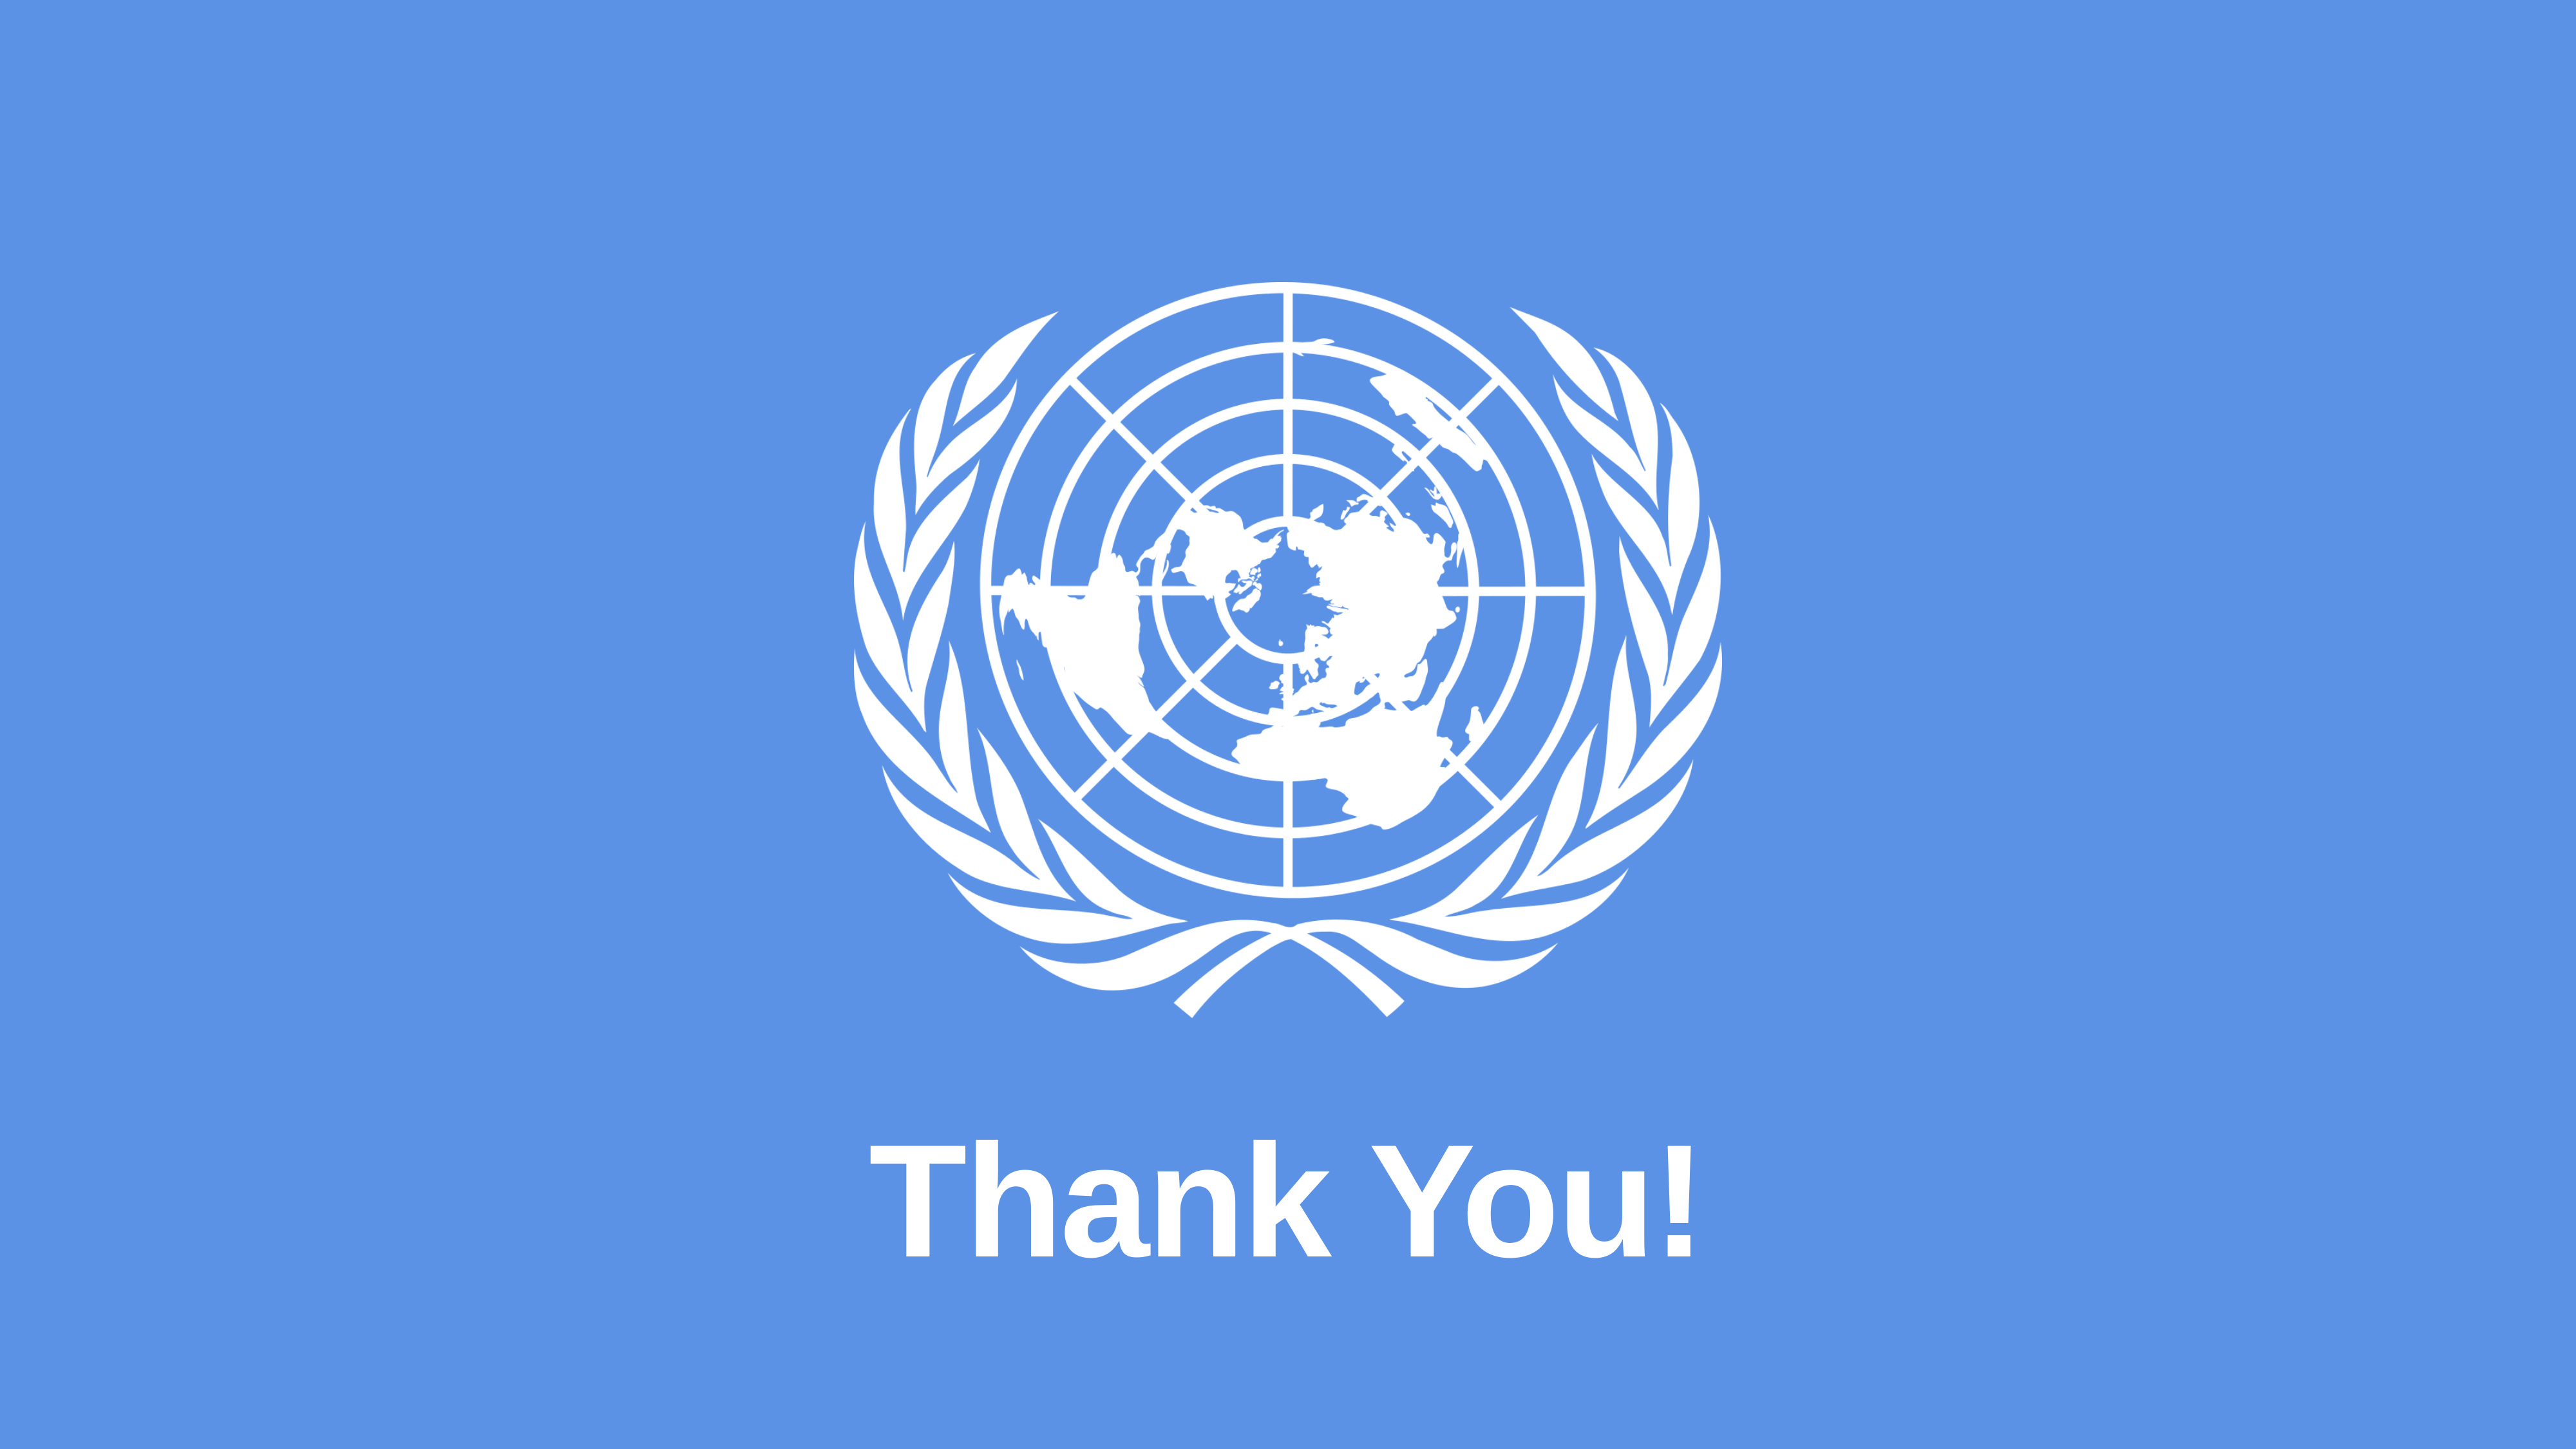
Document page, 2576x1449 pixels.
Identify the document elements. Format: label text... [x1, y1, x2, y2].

title Thank You! [127, 1086, 2449, 1334]
picture [854, 282, 1722, 1019]
